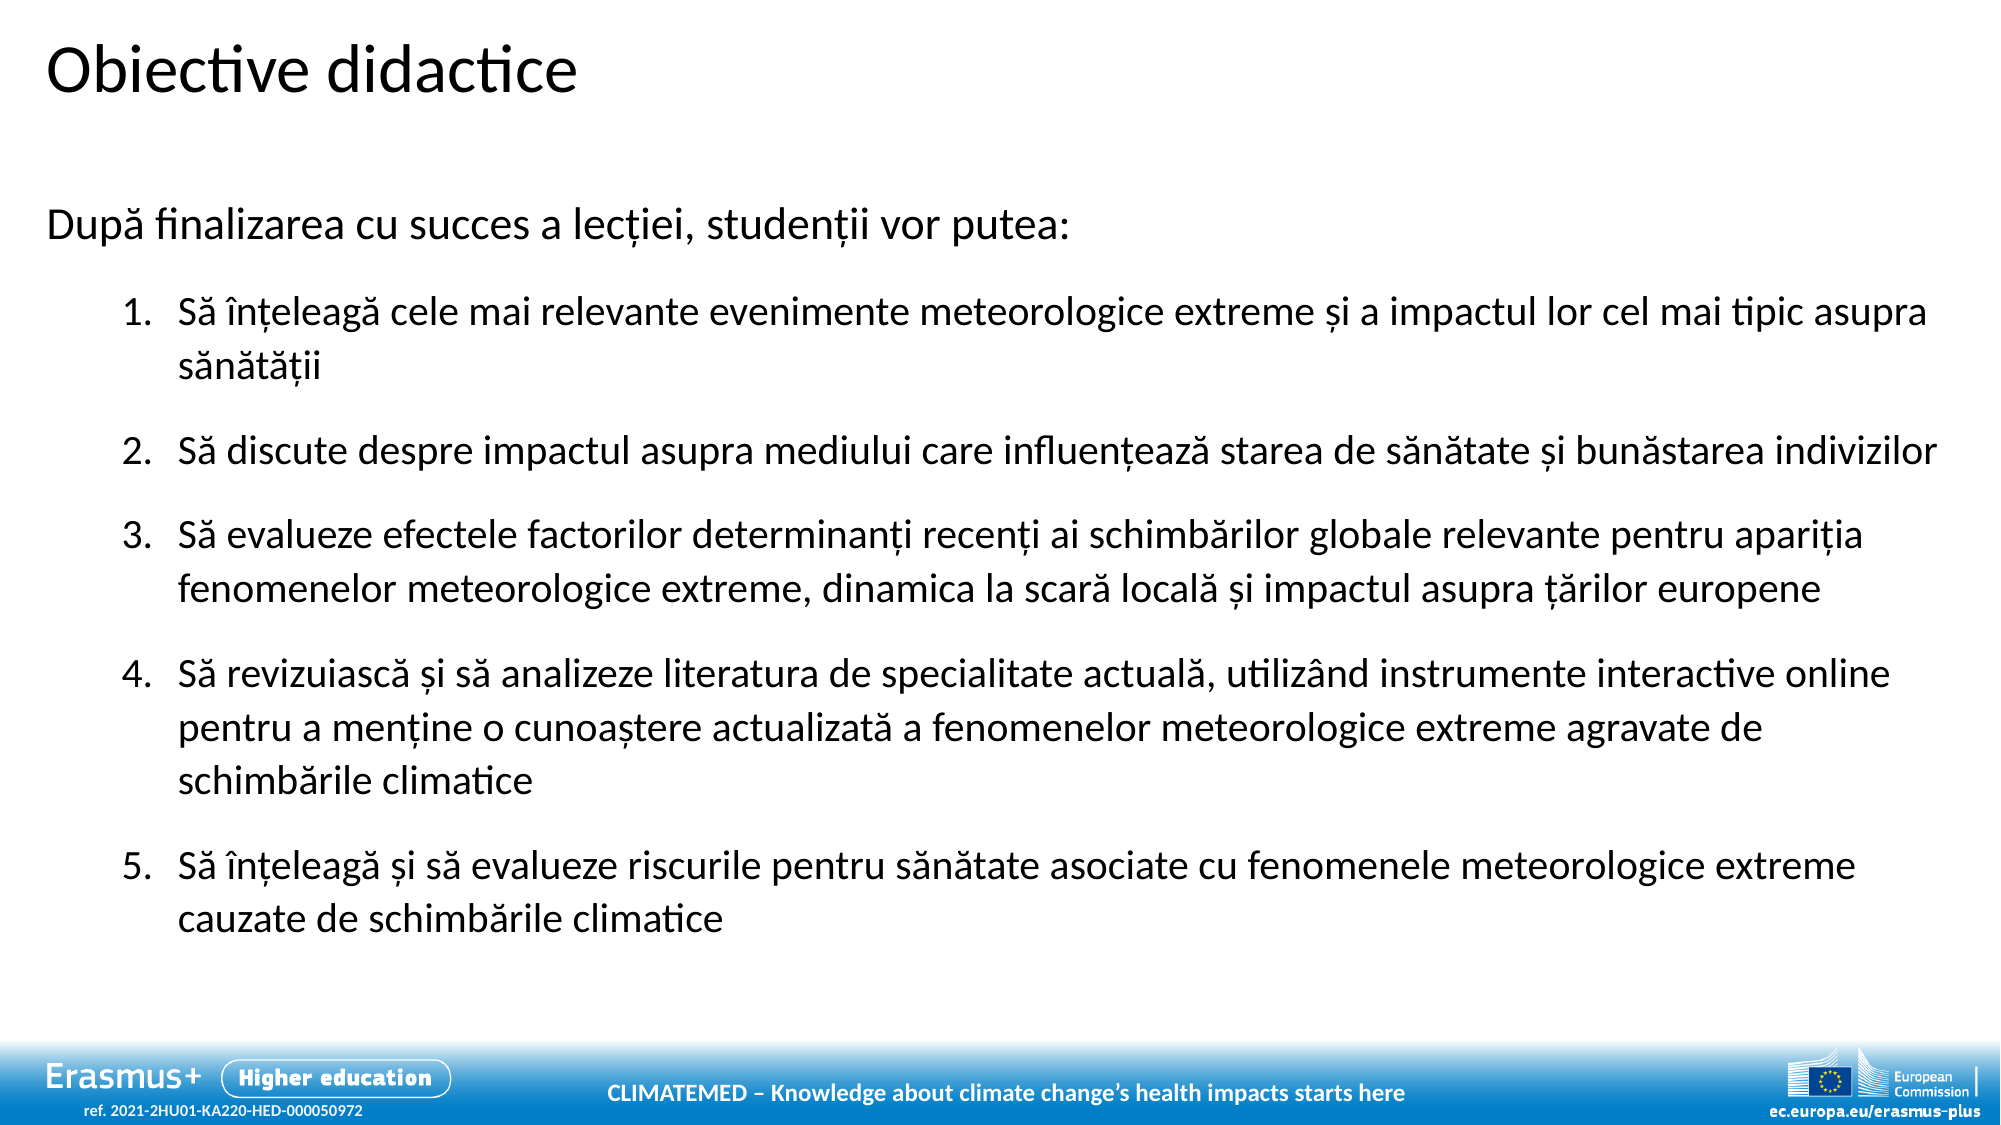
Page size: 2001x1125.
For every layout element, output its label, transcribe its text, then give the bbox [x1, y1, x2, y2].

title Obiective didactice [31, 25, 1984, 116]
picture [0, 899, 2000, 1125]
list După finalizarea cu succes a lecției, studenții vor putea: Să înțeleagă cele mai relevante evenimente meteorologice extreme și a impactul lor cel mai tipic asupra sănătății Să discute despre impactul asupra mediului care influențează starea de sănătate și bunăstarea indivizilor Să evalueze efectele factorilor determinanți recenți ai schimbărilor globale relevante pentru apariția fenomenelor meteorologice extreme, dinamica la scară locală și impactul asupra țărilor europene Să revizuiască și să analizeze literatura de specialitate actuală, utilizând instrumente interactive online pentru a menține o cunoaștere actualizată a fenomenelor meteorologice extreme agravate de schimbările climatice Să înțeleagă și să evalueze riscurile pentru sănătate asociate cu fenomenele meteorologice extreme cauzate de schimbările climatice [31, 192, 1984, 1017]
